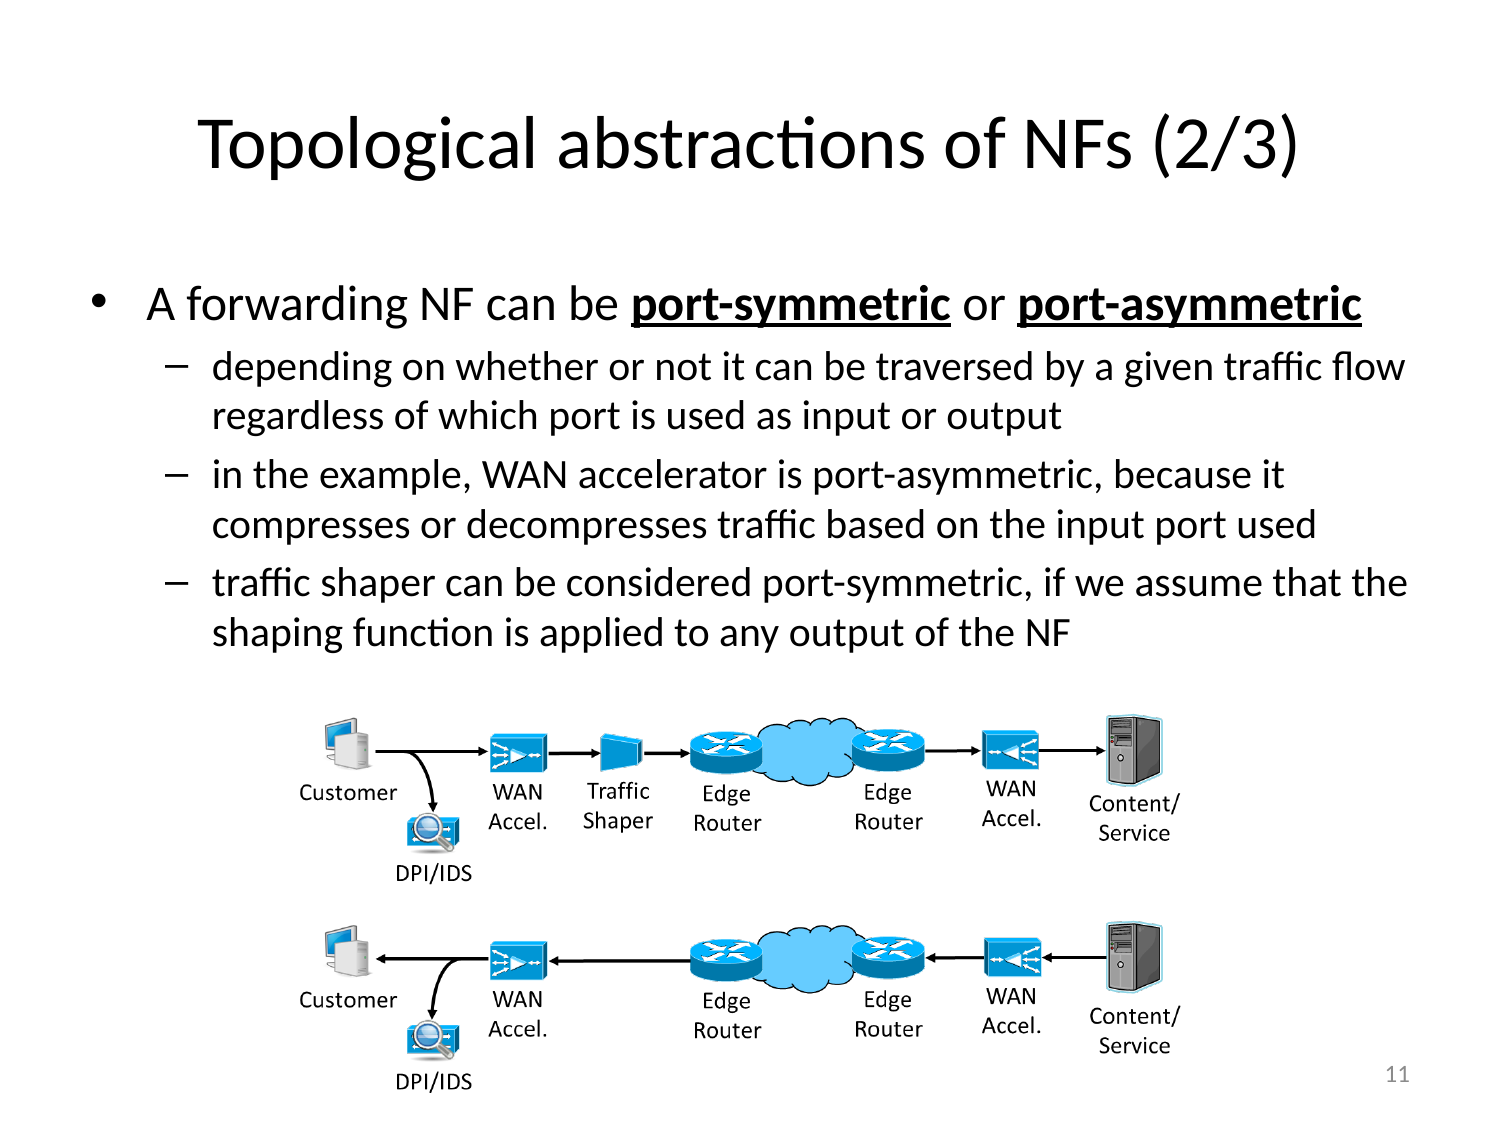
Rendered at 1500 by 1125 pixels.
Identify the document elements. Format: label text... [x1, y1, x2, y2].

list A forwarding NF can be port-symmetric or port-asymmetric depending on whether or not it can be traversed by a given traffic flow regardless of which port is used as input or output in the example, WAN accelerator is port-asymmetric, because it compresses or decompresses traffic based on the input port used traffic shaper can be considered port-symmetric, if we assume that the shaping function is applied to any output of the NF [75, 262, 1425, 695]
slide_number 11 [1202, 1042, 1425, 1103]
picture [282, 708, 1196, 1111]
title Topological abstractions of NFs (2/3) [75, 45, 1425, 233]
